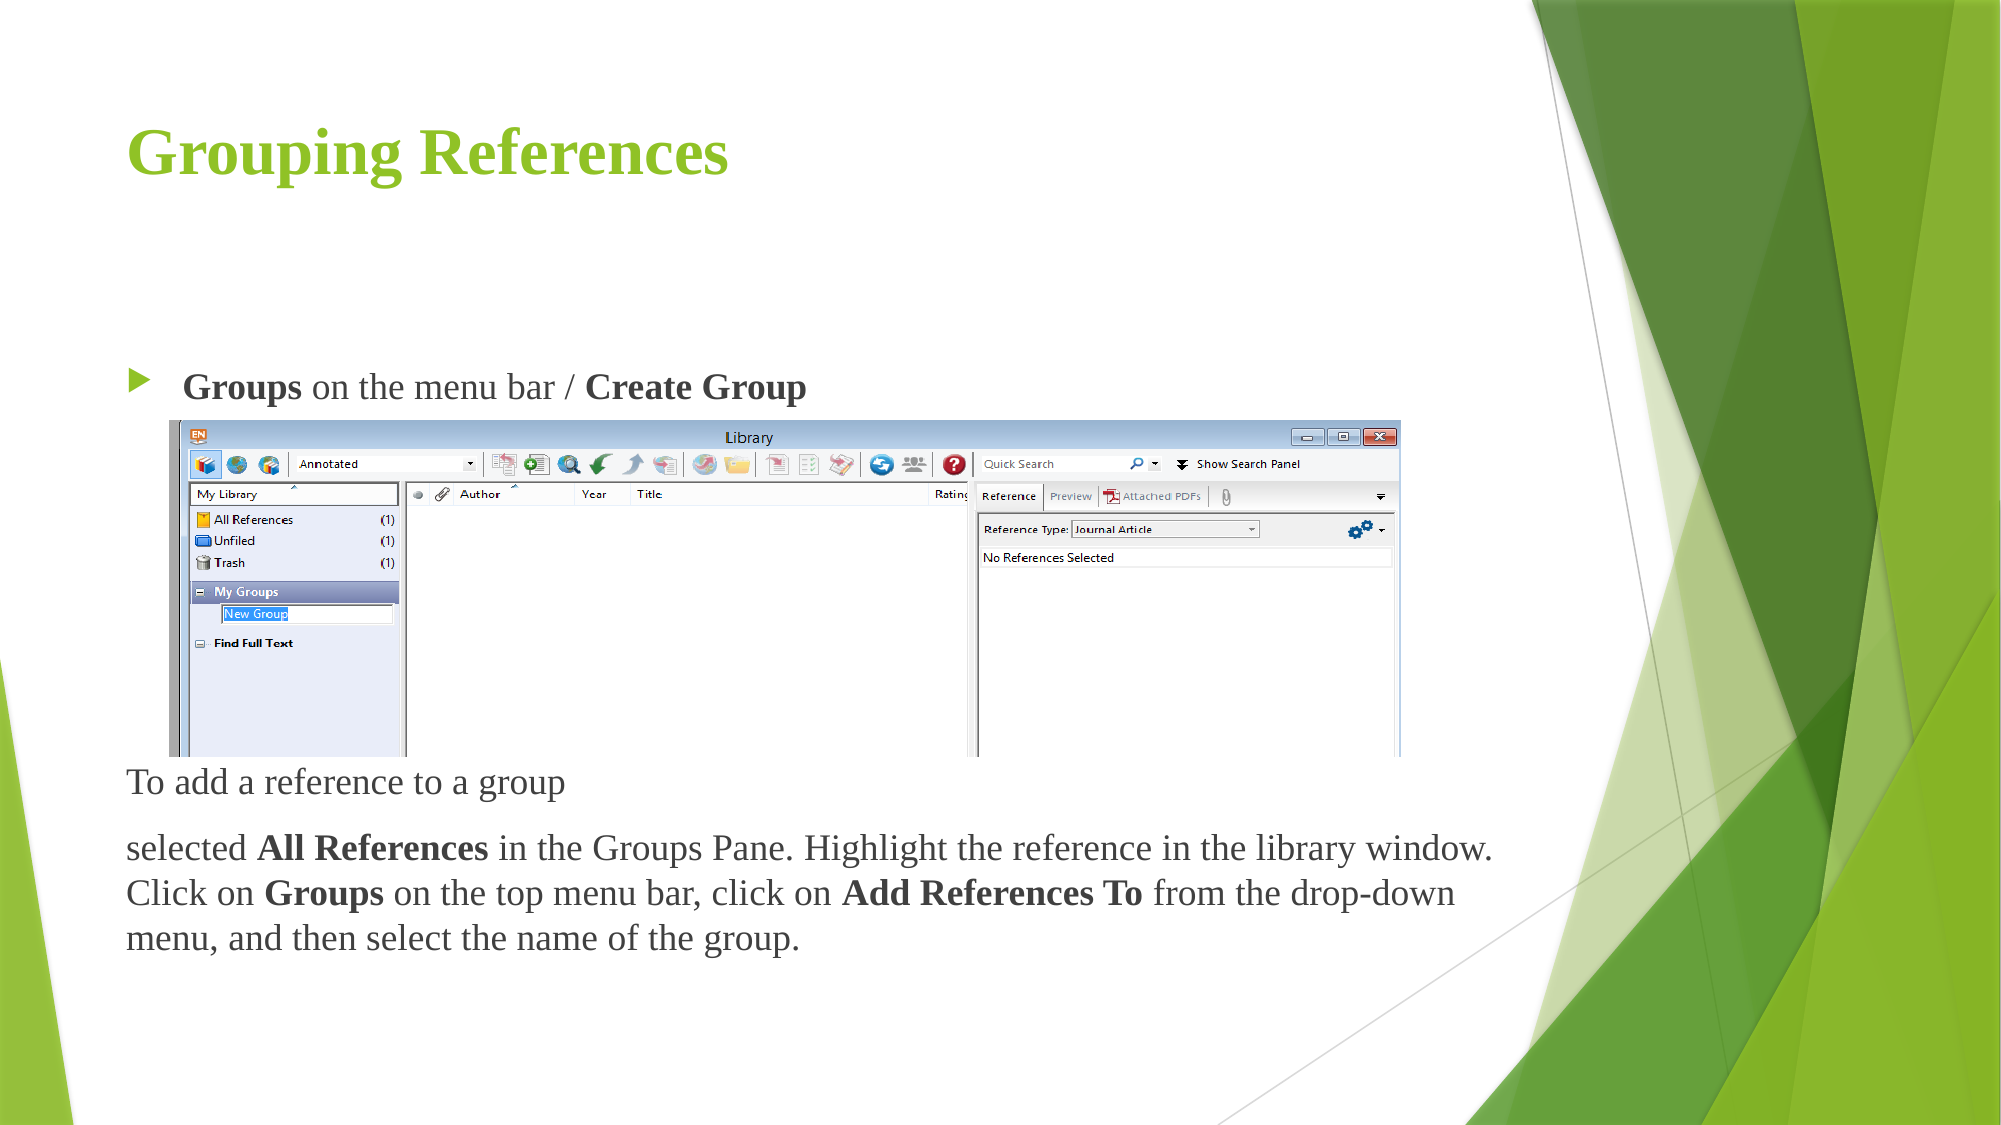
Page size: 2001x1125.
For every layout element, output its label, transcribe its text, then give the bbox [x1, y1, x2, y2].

list Groups on the menu bar / Create Group To add a reference to a group selected All References in the Groups Pane. Highlight the reference in the library window. Click on Groups on the top menu bar, click on Add References To from the drop-down menu, and then select the name of the group. [111, 354, 1522, 992]
picture [168, 419, 1402, 757]
title Grouping References [111, 99, 1522, 317]
